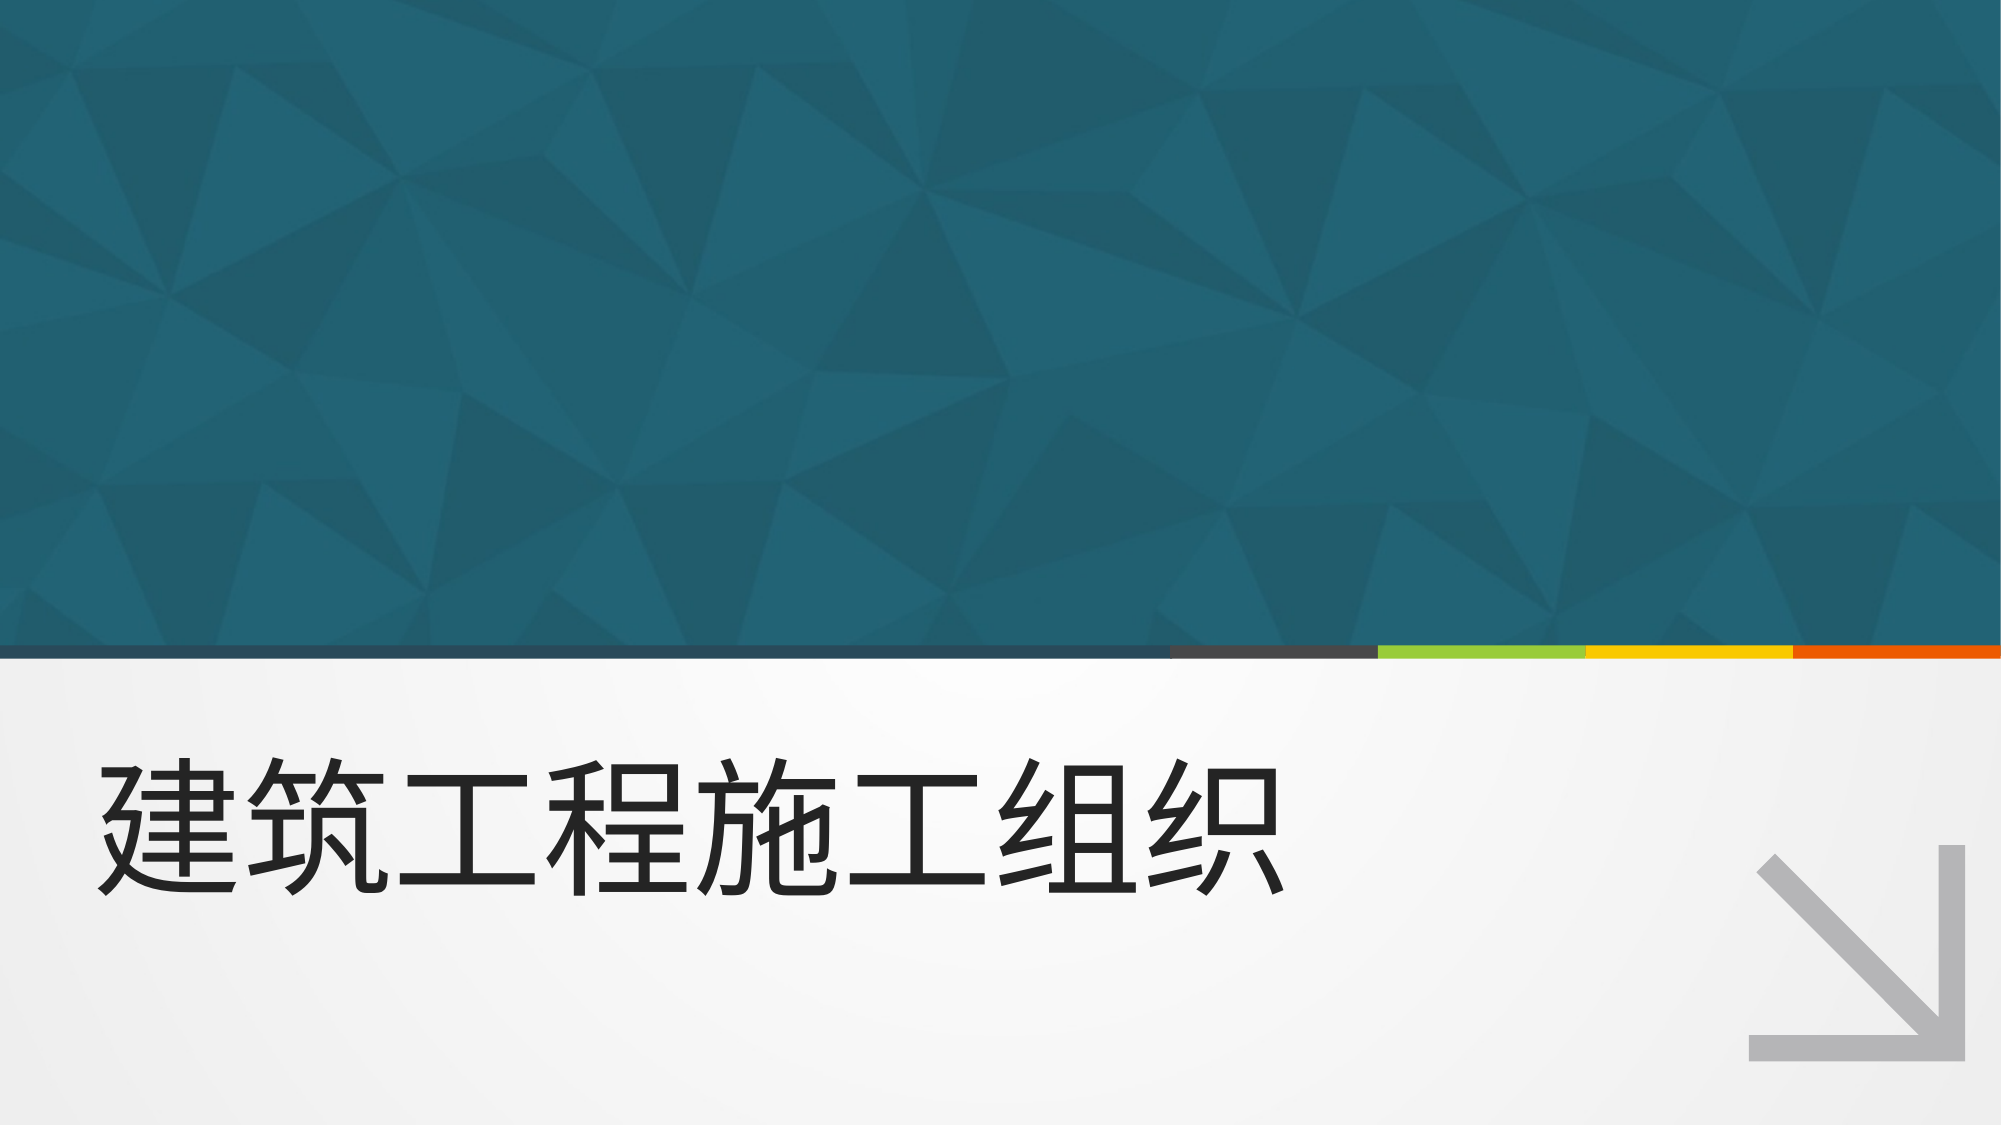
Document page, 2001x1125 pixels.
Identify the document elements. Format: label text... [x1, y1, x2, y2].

text_box [1748, 845, 1966, 1062]
picture [0, 0, 2001, 656]
text_box 建筑工程施工组织 [77, 735, 1586, 913]
picture [0, 659, 2001, 1125]
